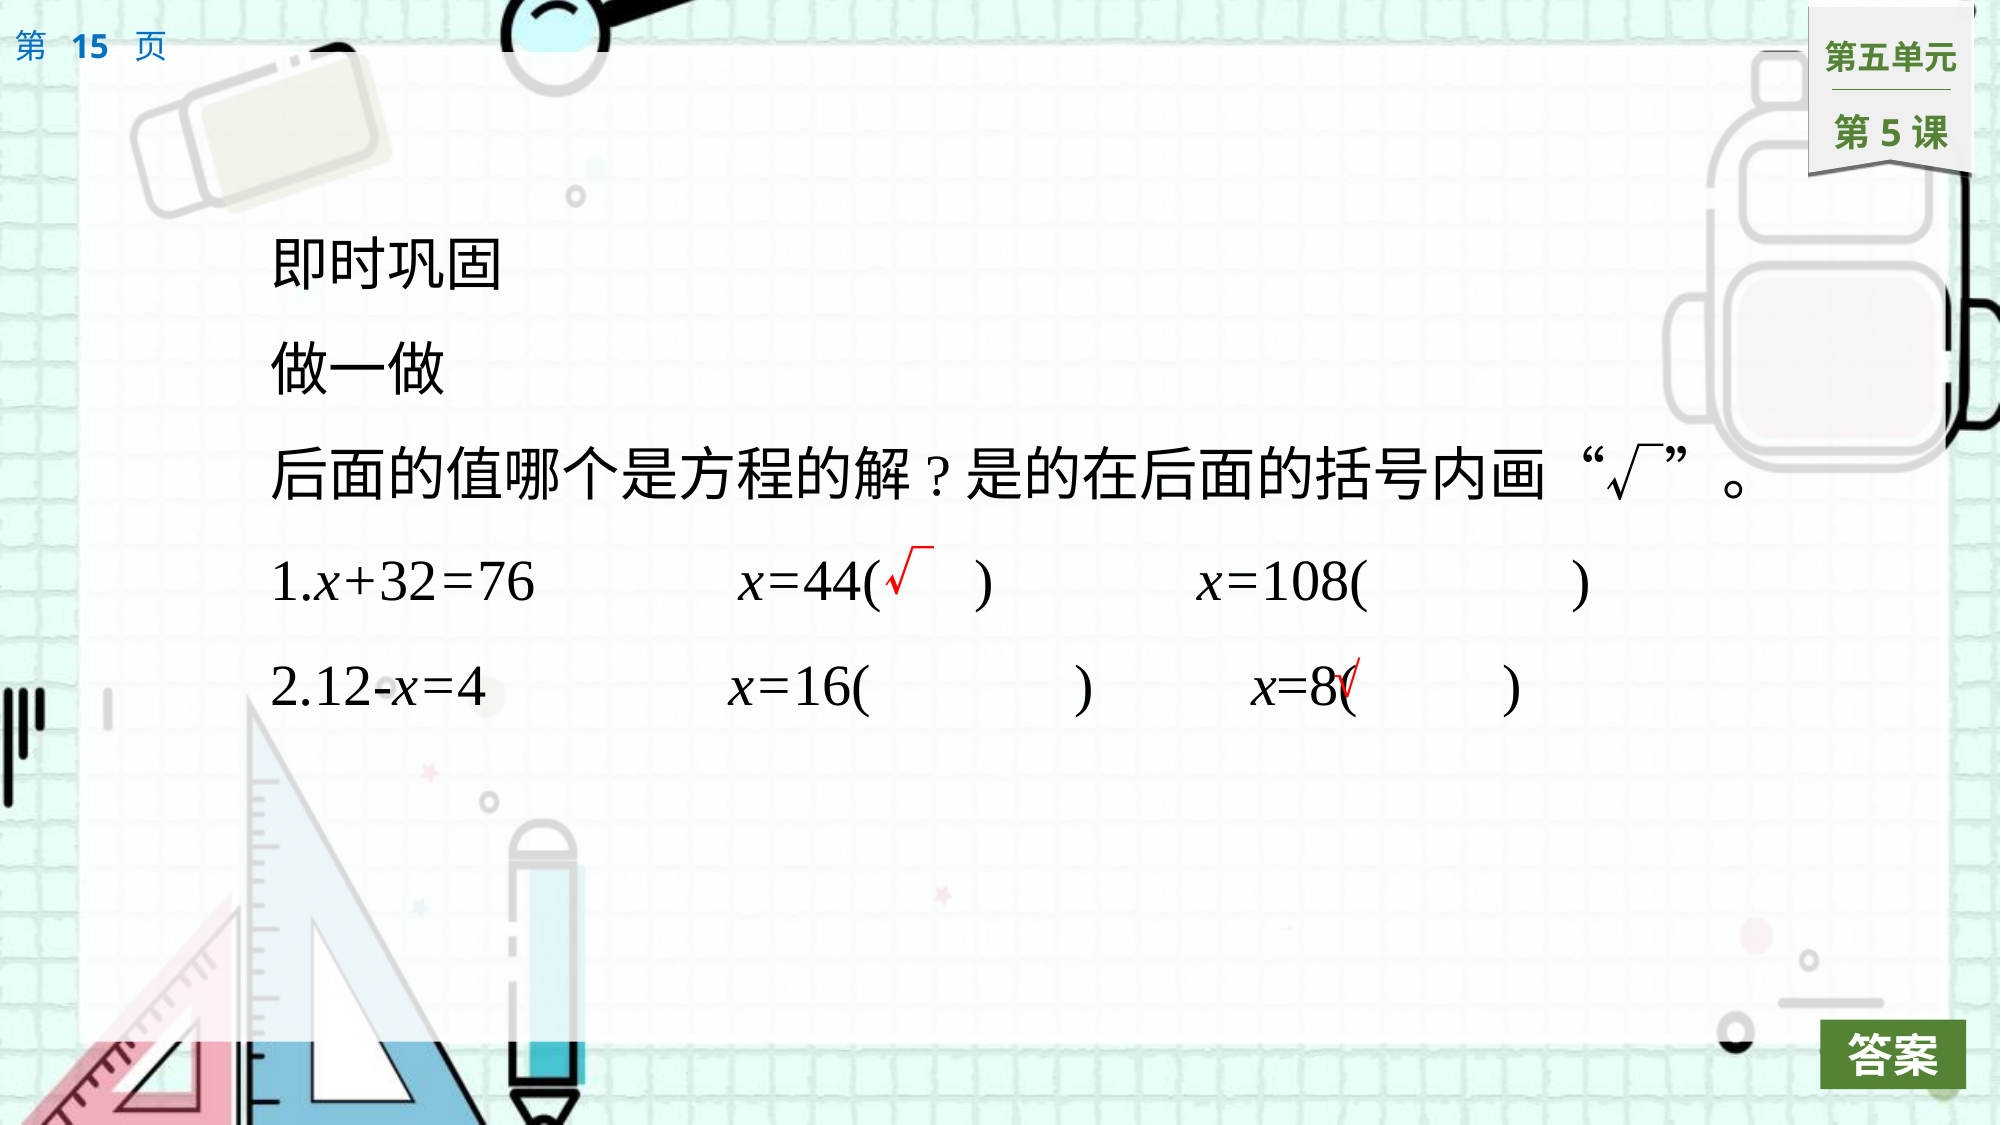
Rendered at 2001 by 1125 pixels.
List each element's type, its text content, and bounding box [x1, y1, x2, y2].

list √ [870, 503, 1166, 621]
picture [1946, 169, 1971, 176]
text_box √ [1318, 609, 1414, 727]
picture [0, 0, 2000, 1125]
list 即时巩固 做一做 后面的值哪个是方程的解?是的在后面的括号内画“√”。 1.x+32=76 x=44( ) x=108( ) 2.12-x=4 x=16( ) x=8( ) [137, 184, 1837, 1040]
picture [142, 41, 159, 52]
text_box 答案 [1820, 1019, 1967, 1090]
